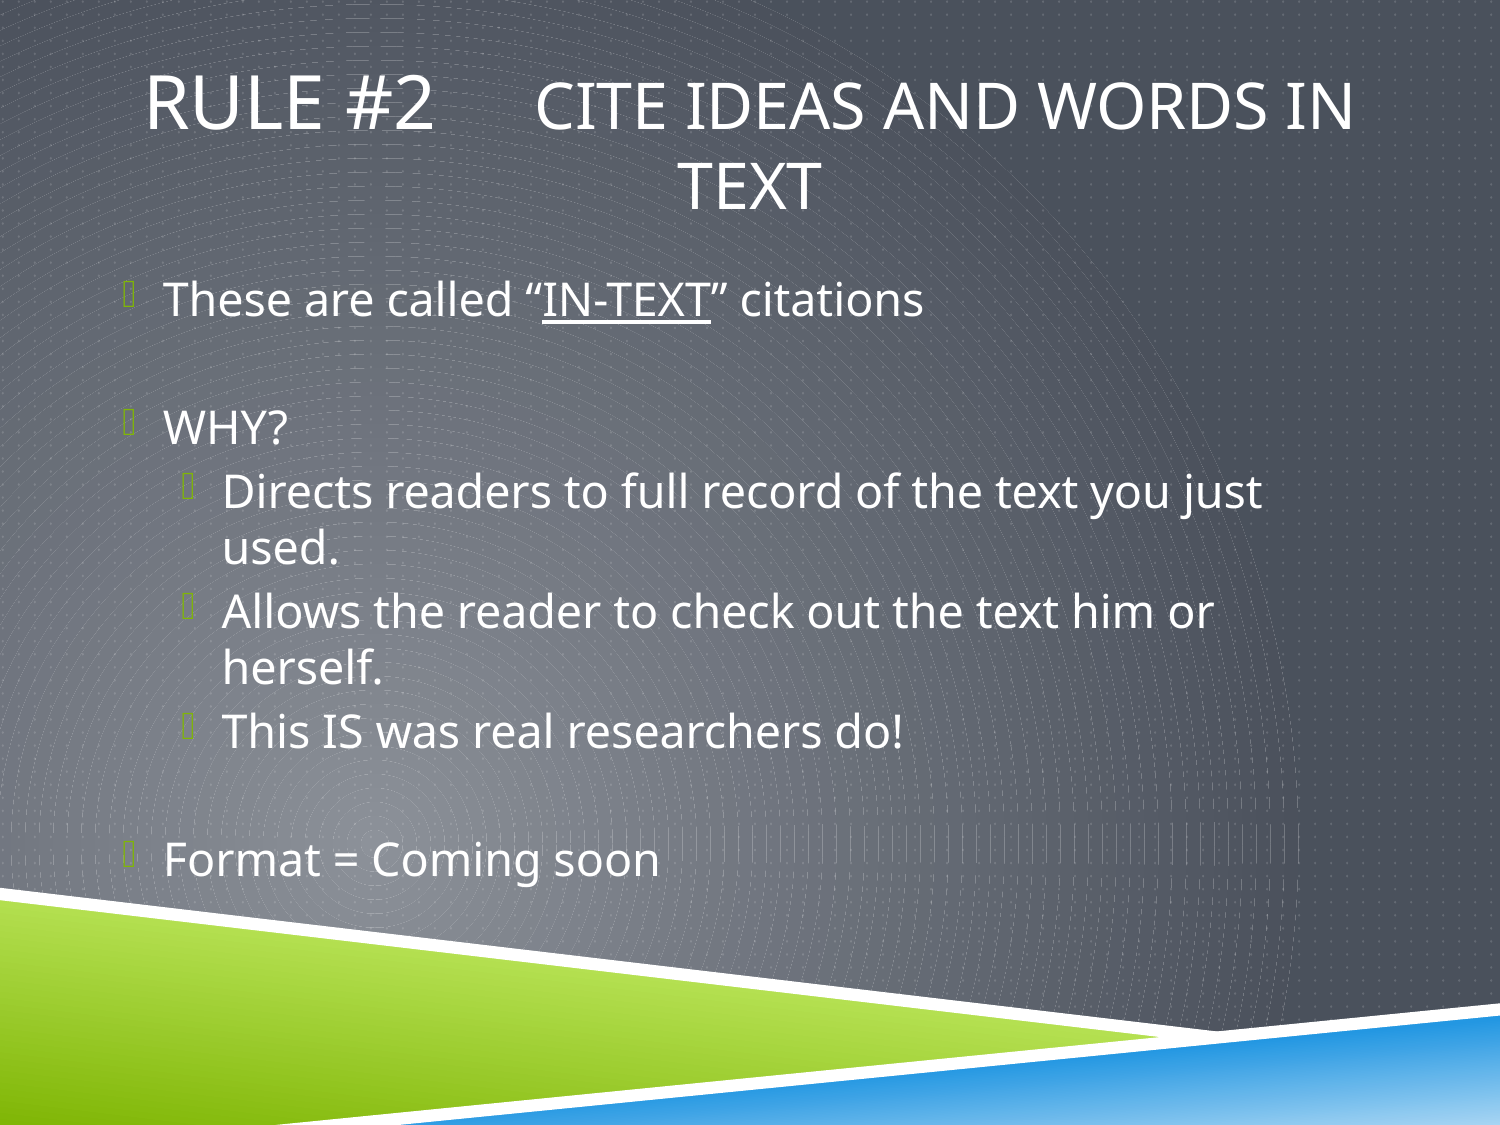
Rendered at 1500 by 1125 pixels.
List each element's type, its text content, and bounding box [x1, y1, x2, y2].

title Rule #2 Cite ideas and words in text [112, 45, 1388, 233]
list These are called “IN-TEXT” citations WHY? Directs readers to full record of the text you just used. Allows the reader to check out the text him or herself. This IS was real researchers do! Format = Coming soon [112, 262, 1388, 898]
